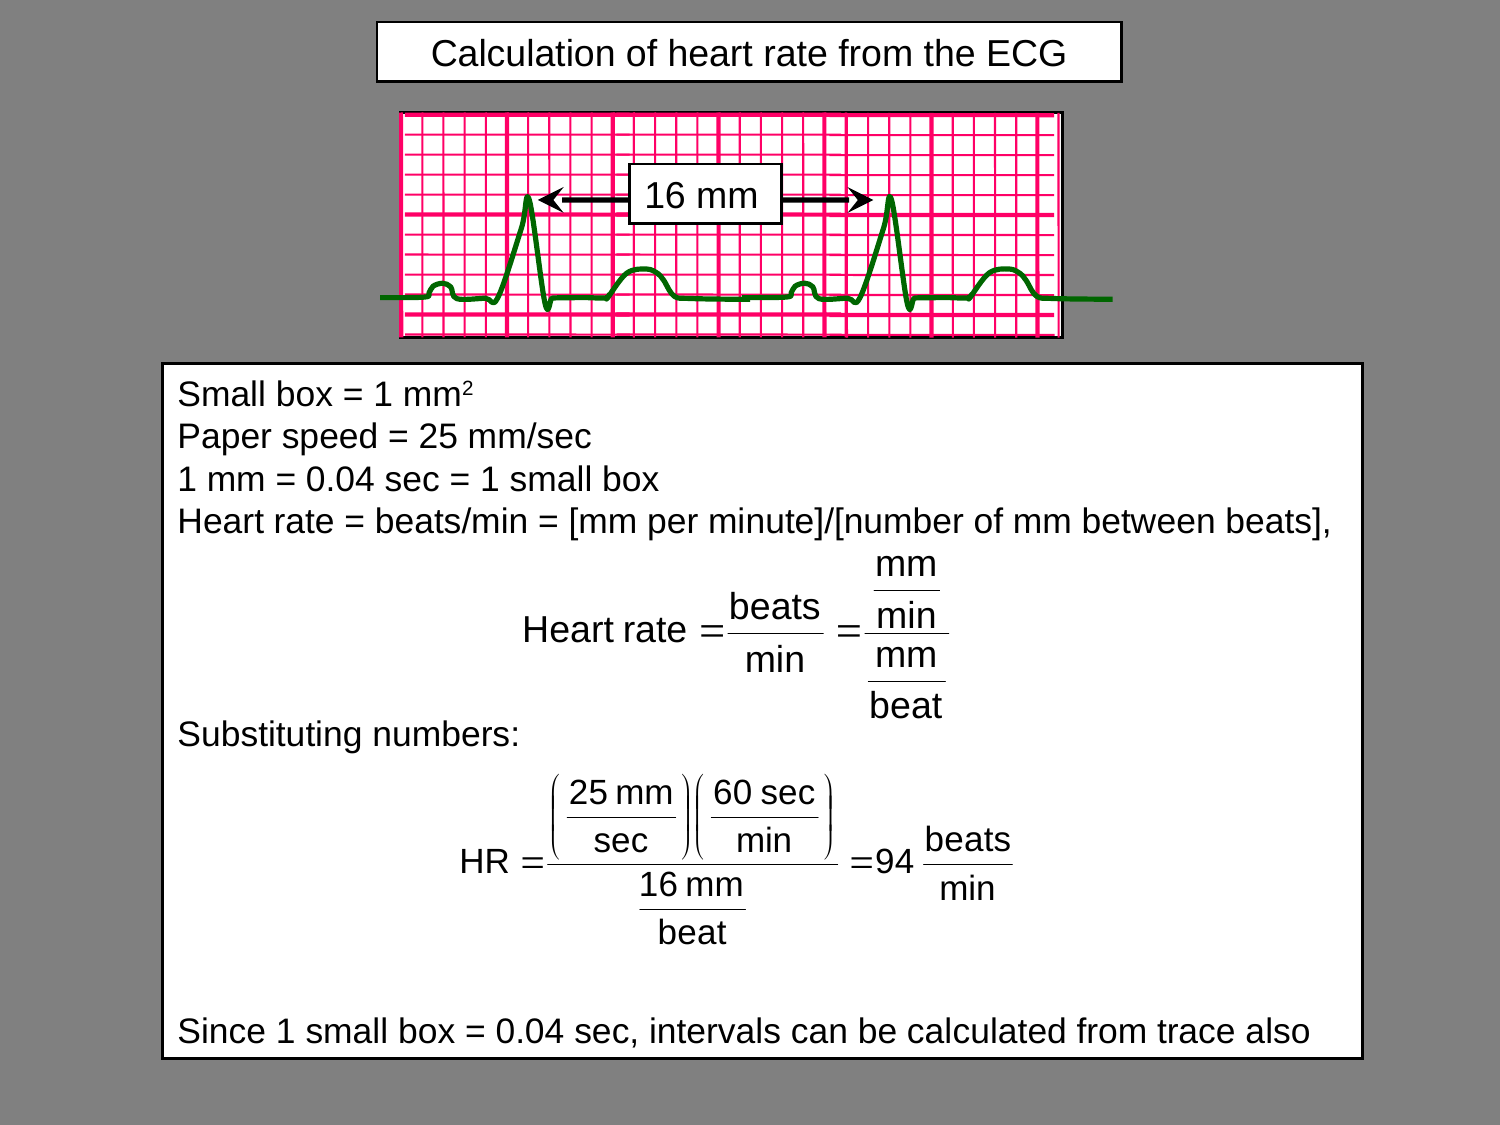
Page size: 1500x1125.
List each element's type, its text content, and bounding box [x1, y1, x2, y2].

text_box Calculation of heart rate from the ECG [377, 21, 1122, 82]
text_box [162, 362, 1363, 1060]
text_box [379, 112, 1113, 338]
